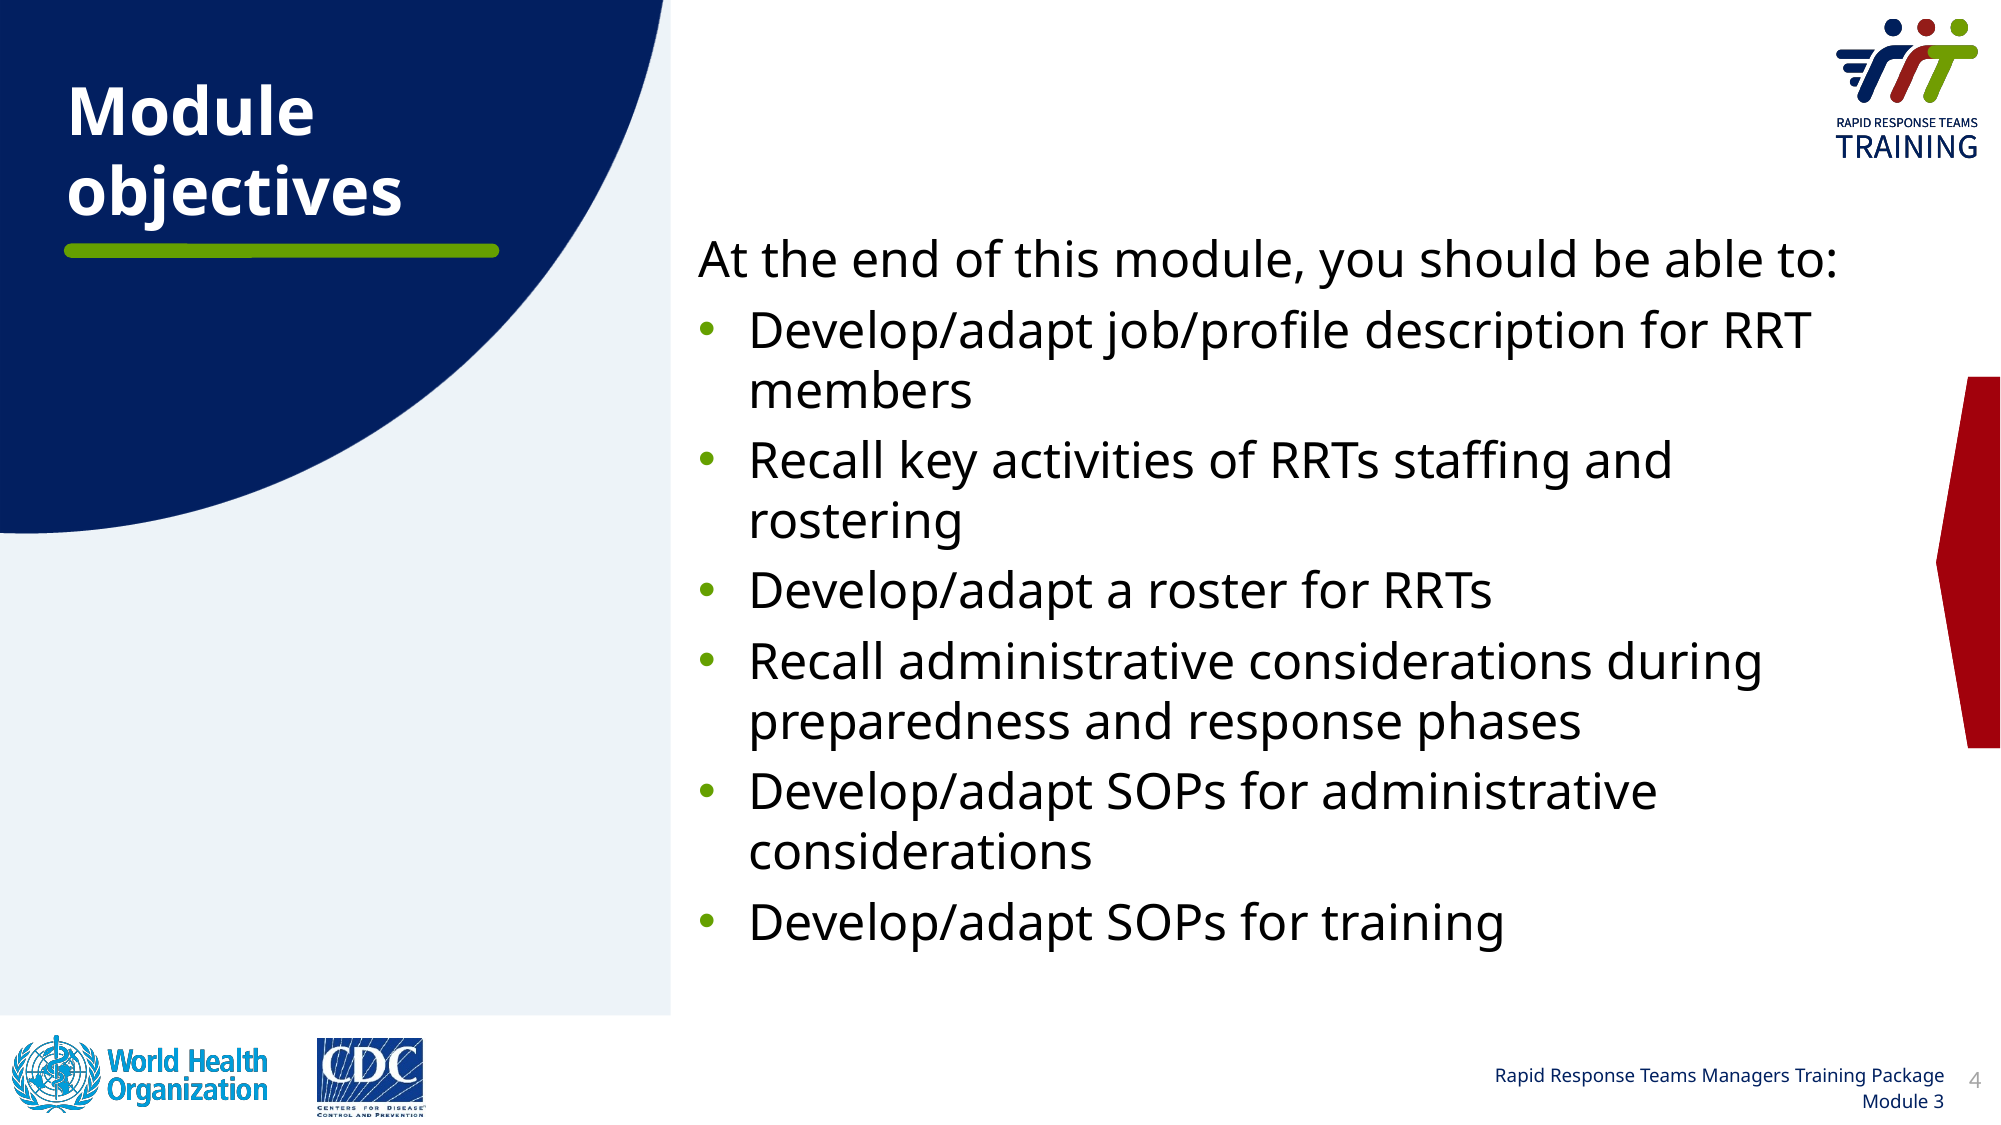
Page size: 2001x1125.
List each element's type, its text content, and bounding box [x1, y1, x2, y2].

picture [59, 1035, 267, 1113]
slide_number 4 [1953, 1056, 2000, 1109]
picture [0, 0, 670, 538]
picture [317, 1038, 426, 1117]
text_box [1936, 376, 2000, 749]
picture [40, 1062, 47, 1070]
picture [30, 1083, 37, 1091]
picture [12, 1083, 48, 1113]
picture [24, 1054, 36, 1087]
picture [22, 1062, 26, 1077]
picture [46, 1056, 54, 1062]
text_box At the end of this module, you should be able to: Develop/adapt job/profile description for RRT members Recall key activities of RRTs staffing and rostering Develop/adapt a roster for RRTs Recall administrative considerations during preparedness and response phases Develop/adapt SOPs for administrative considerations Develop/adapt SOPs for training [690, 220, 1867, 1028]
text_box Module objectives [59, 61, 531, 237]
picture [50, 1108, 62, 1113]
picture [71, 1053, 90, 1091]
picture [34, 1054, 43, 1078]
picture [36, 1088, 78, 1105]
picture [12, 1035, 54, 1068]
picture [1835, 19, 1978, 167]
